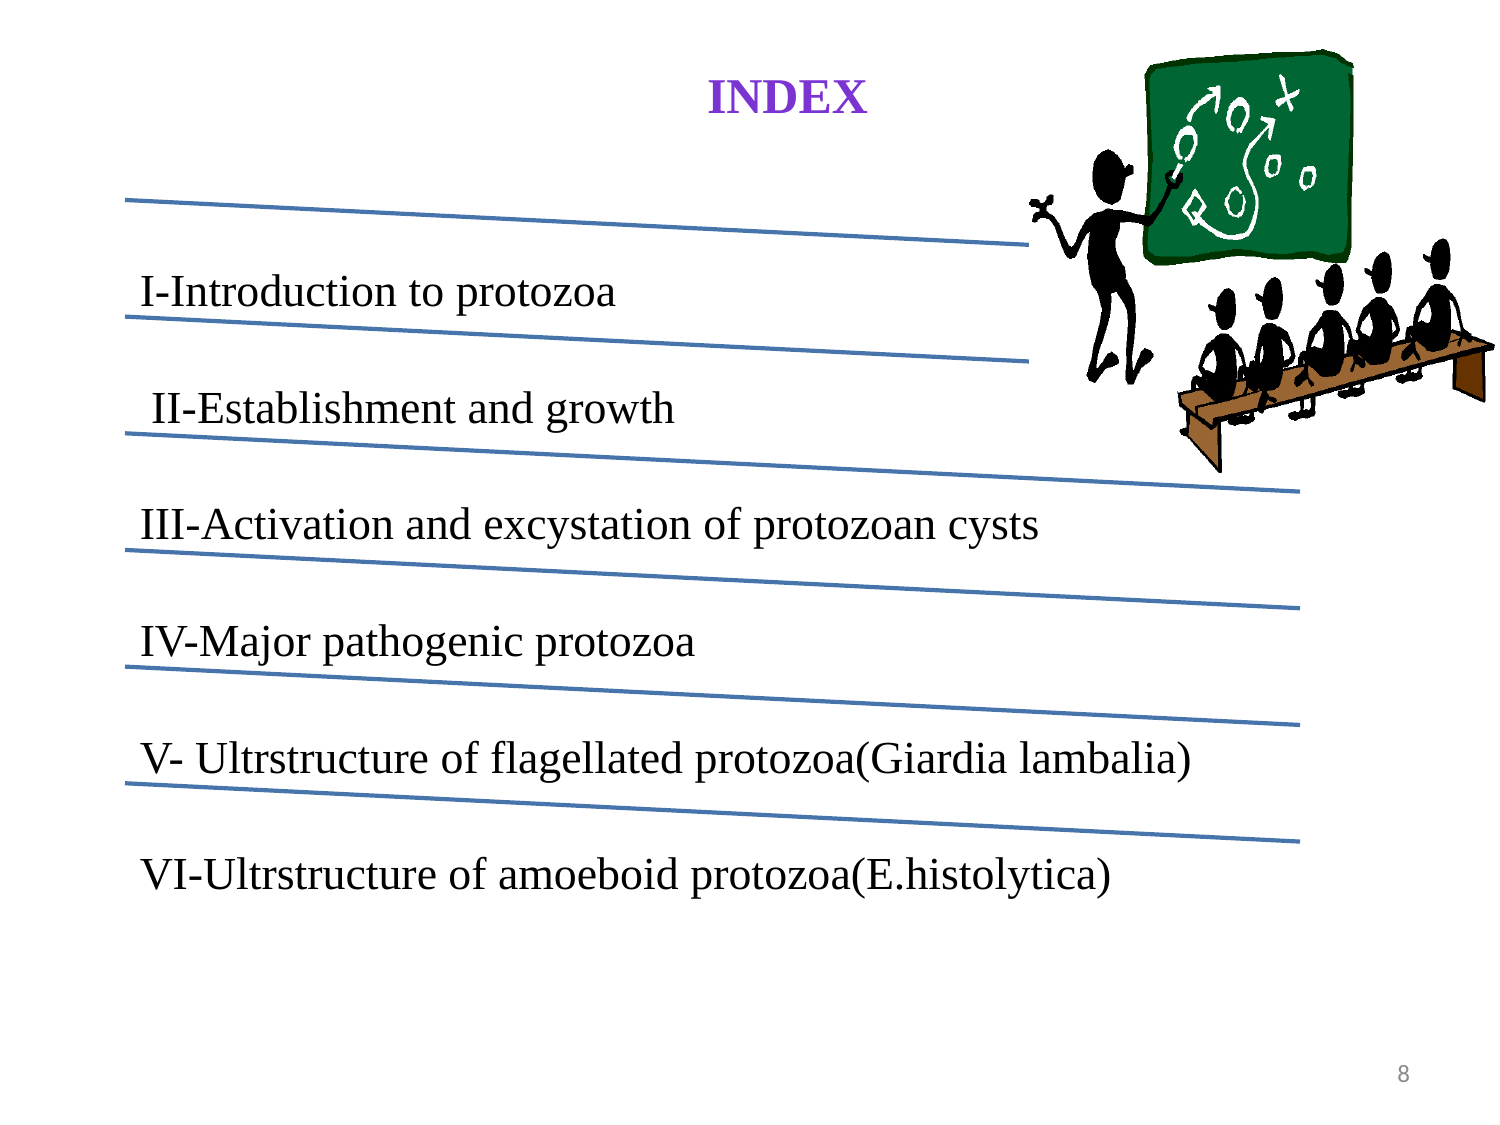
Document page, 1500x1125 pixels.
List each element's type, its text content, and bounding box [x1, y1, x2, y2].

title index [112, 0, 1463, 188]
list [124, 199, 1301, 901]
picture [1029, 49, 1496, 473]
slide_number 8 [1074, 1042, 1425, 1103]
